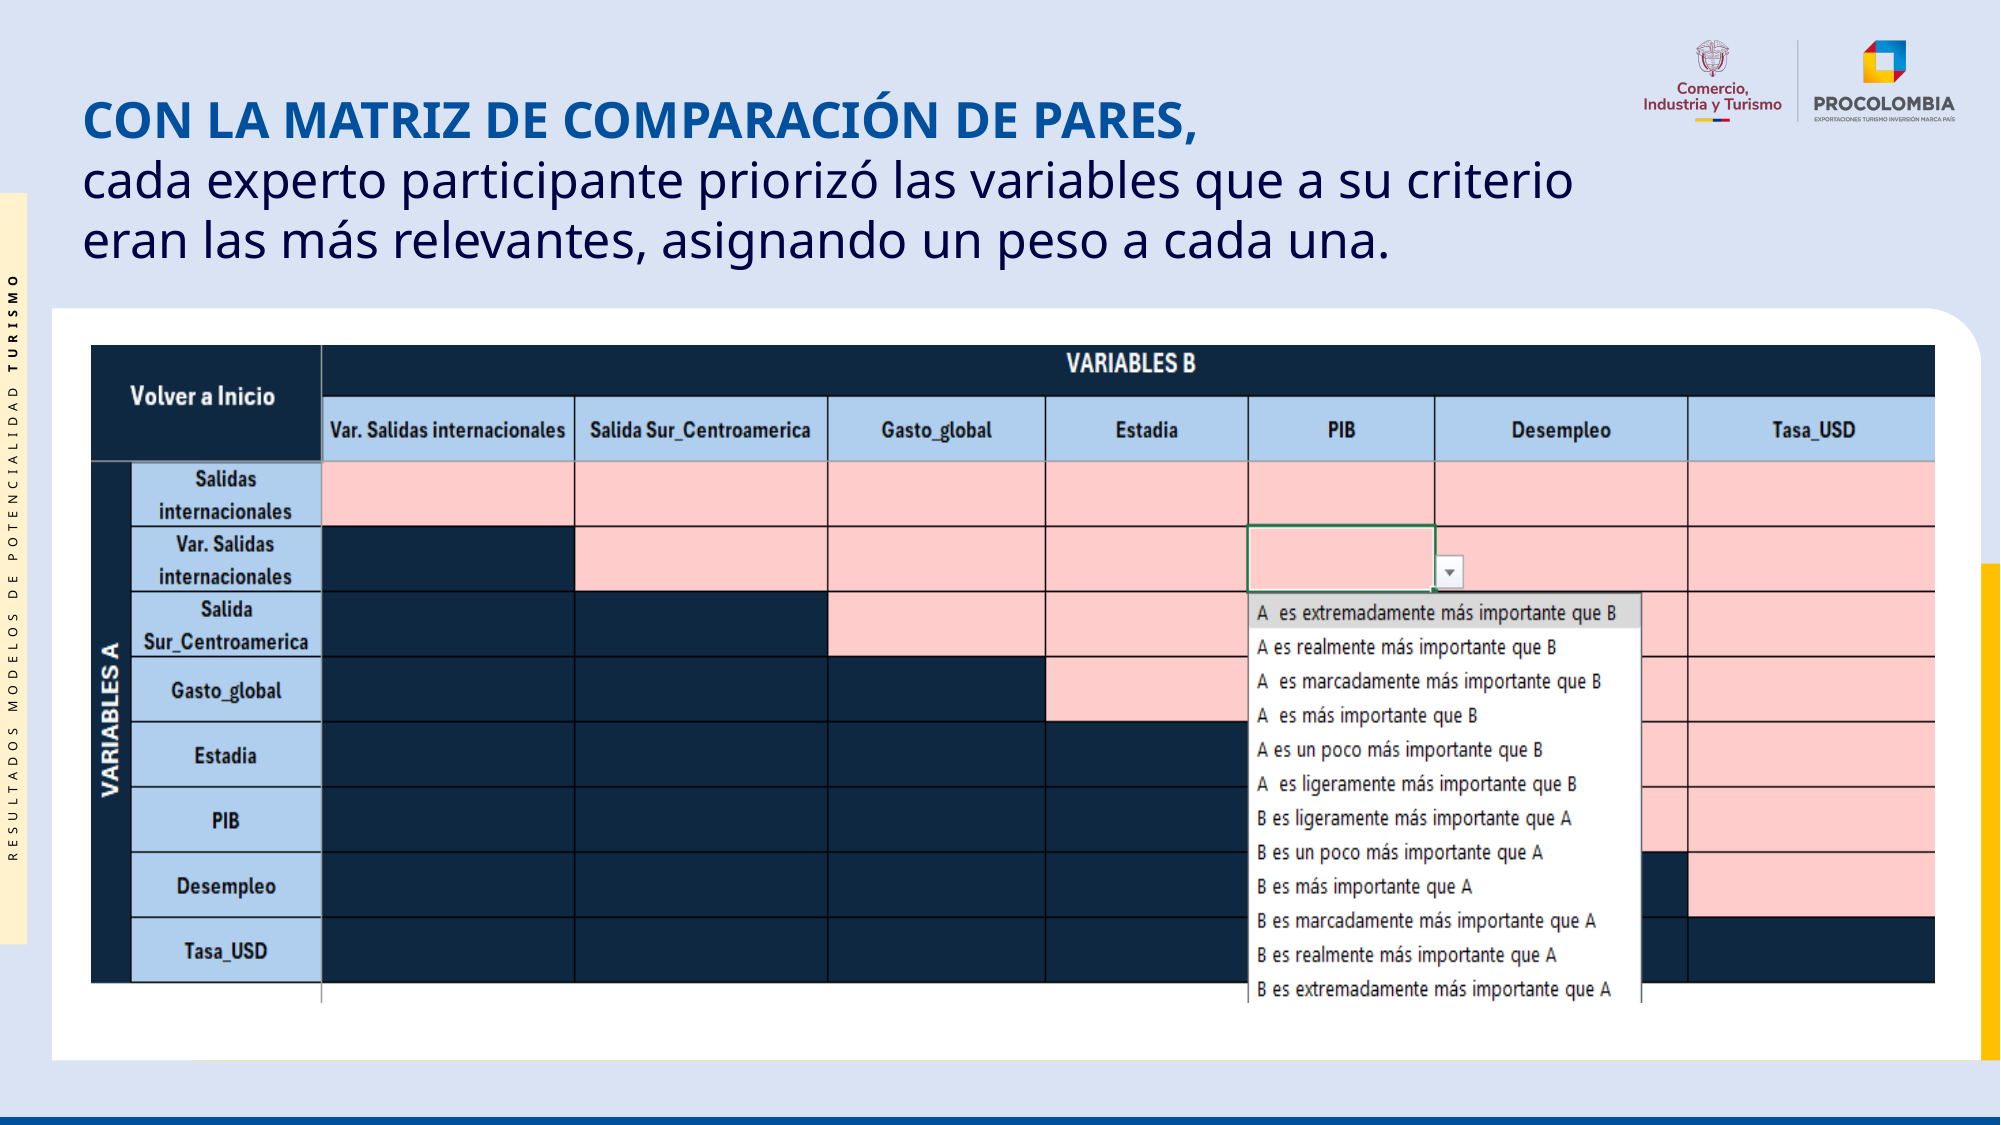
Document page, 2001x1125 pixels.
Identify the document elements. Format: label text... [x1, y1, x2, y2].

picture [1636, 31, 1959, 132]
text_box CON LA MATRIZ DE COMPARACIÓN DE PARES, cada experto participante priorizó las variables que a su criterio eran las más relevantes, asignando un peso a cada una. [68, 81, 1790, 276]
text_box [51, 307, 1983, 1062]
picture [91, 345, 1935, 1003]
text_box [1983, 562, 2000, 1061]
